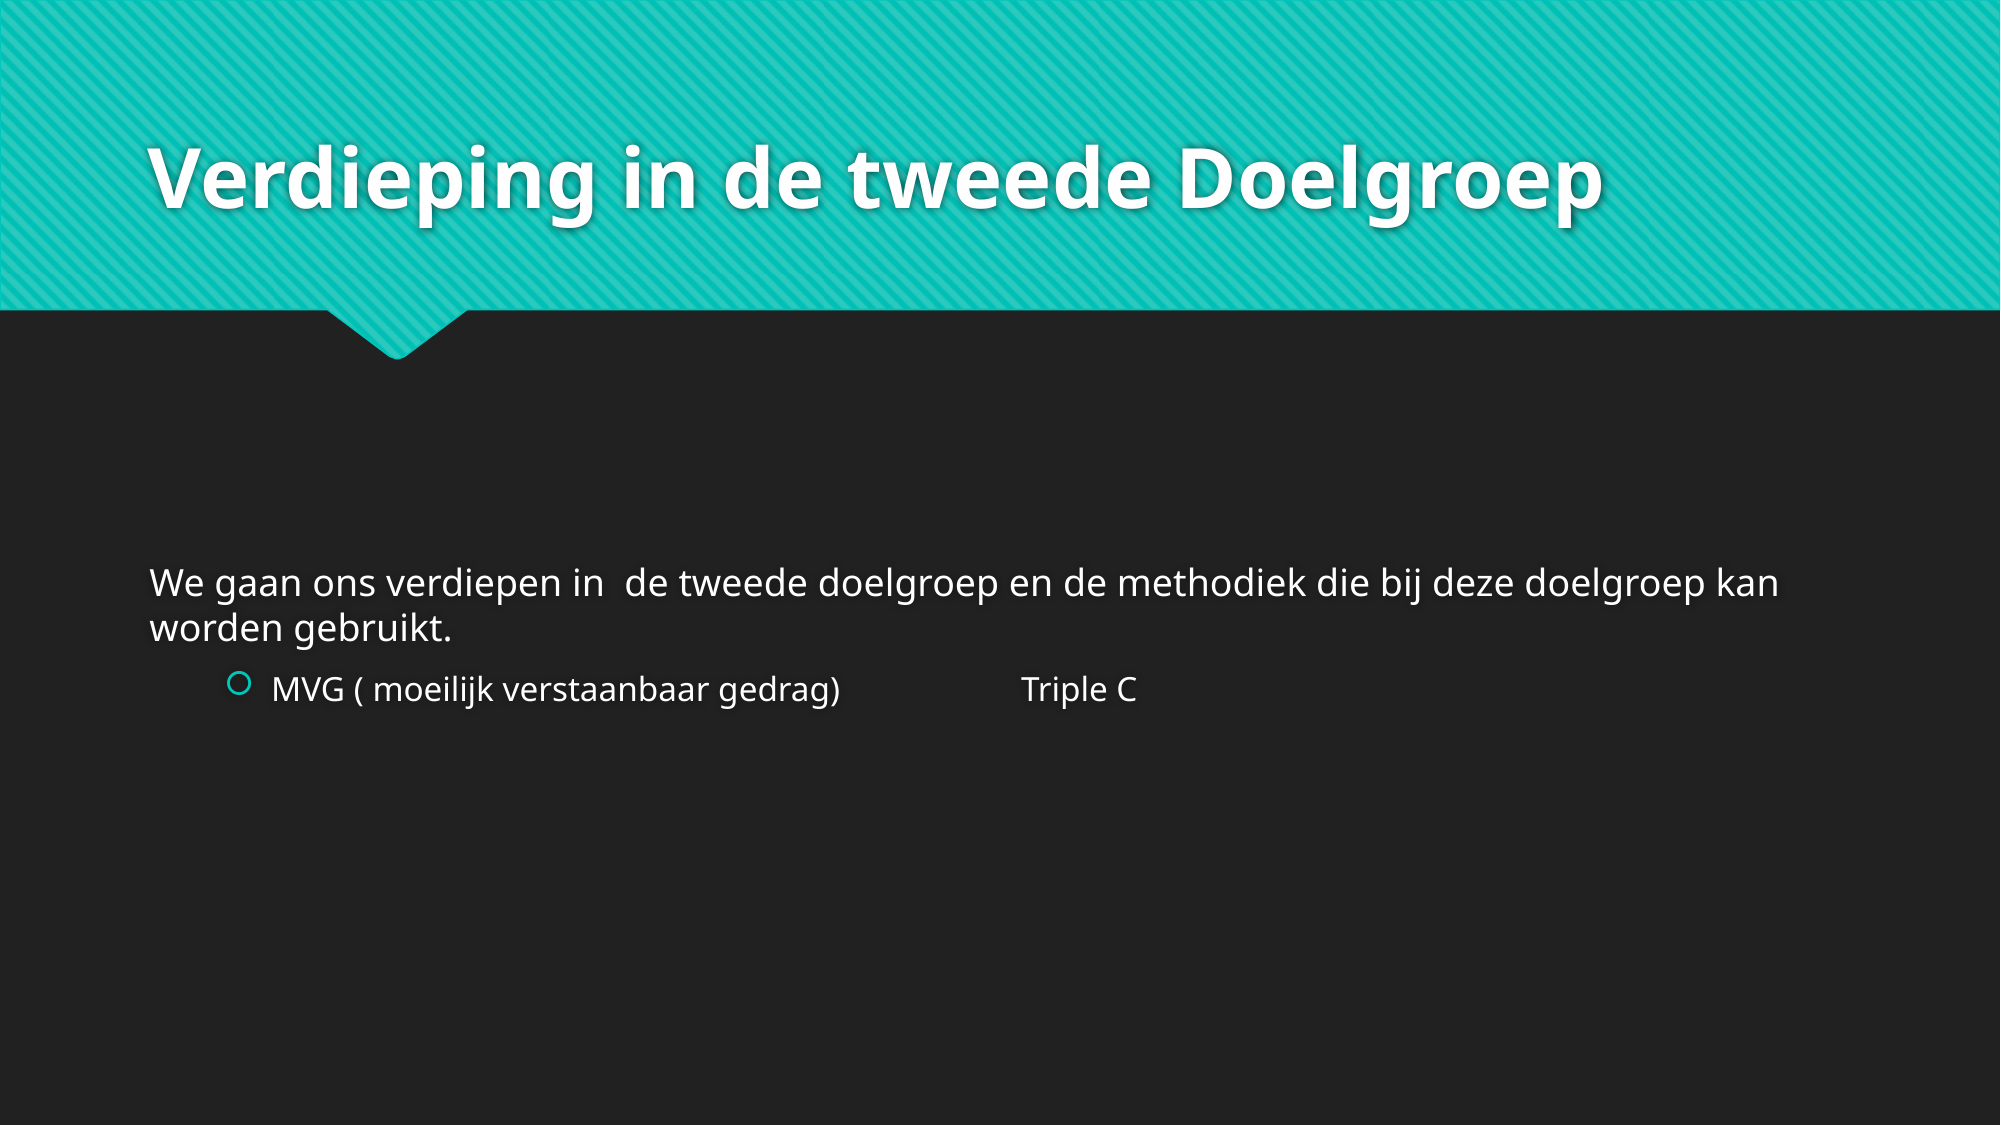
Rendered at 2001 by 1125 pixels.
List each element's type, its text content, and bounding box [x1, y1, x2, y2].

list We gaan ons verdiepen in de tweede doelgroep en de methodiek die bij deze doelgroep kan worden gebruikt. MVG ( moeilijk verstaanbaar gedrag) Triple C [134, 364, 1866, 962]
title Verdieping in de tweede Doelgroep [132, 73, 1868, 233]
